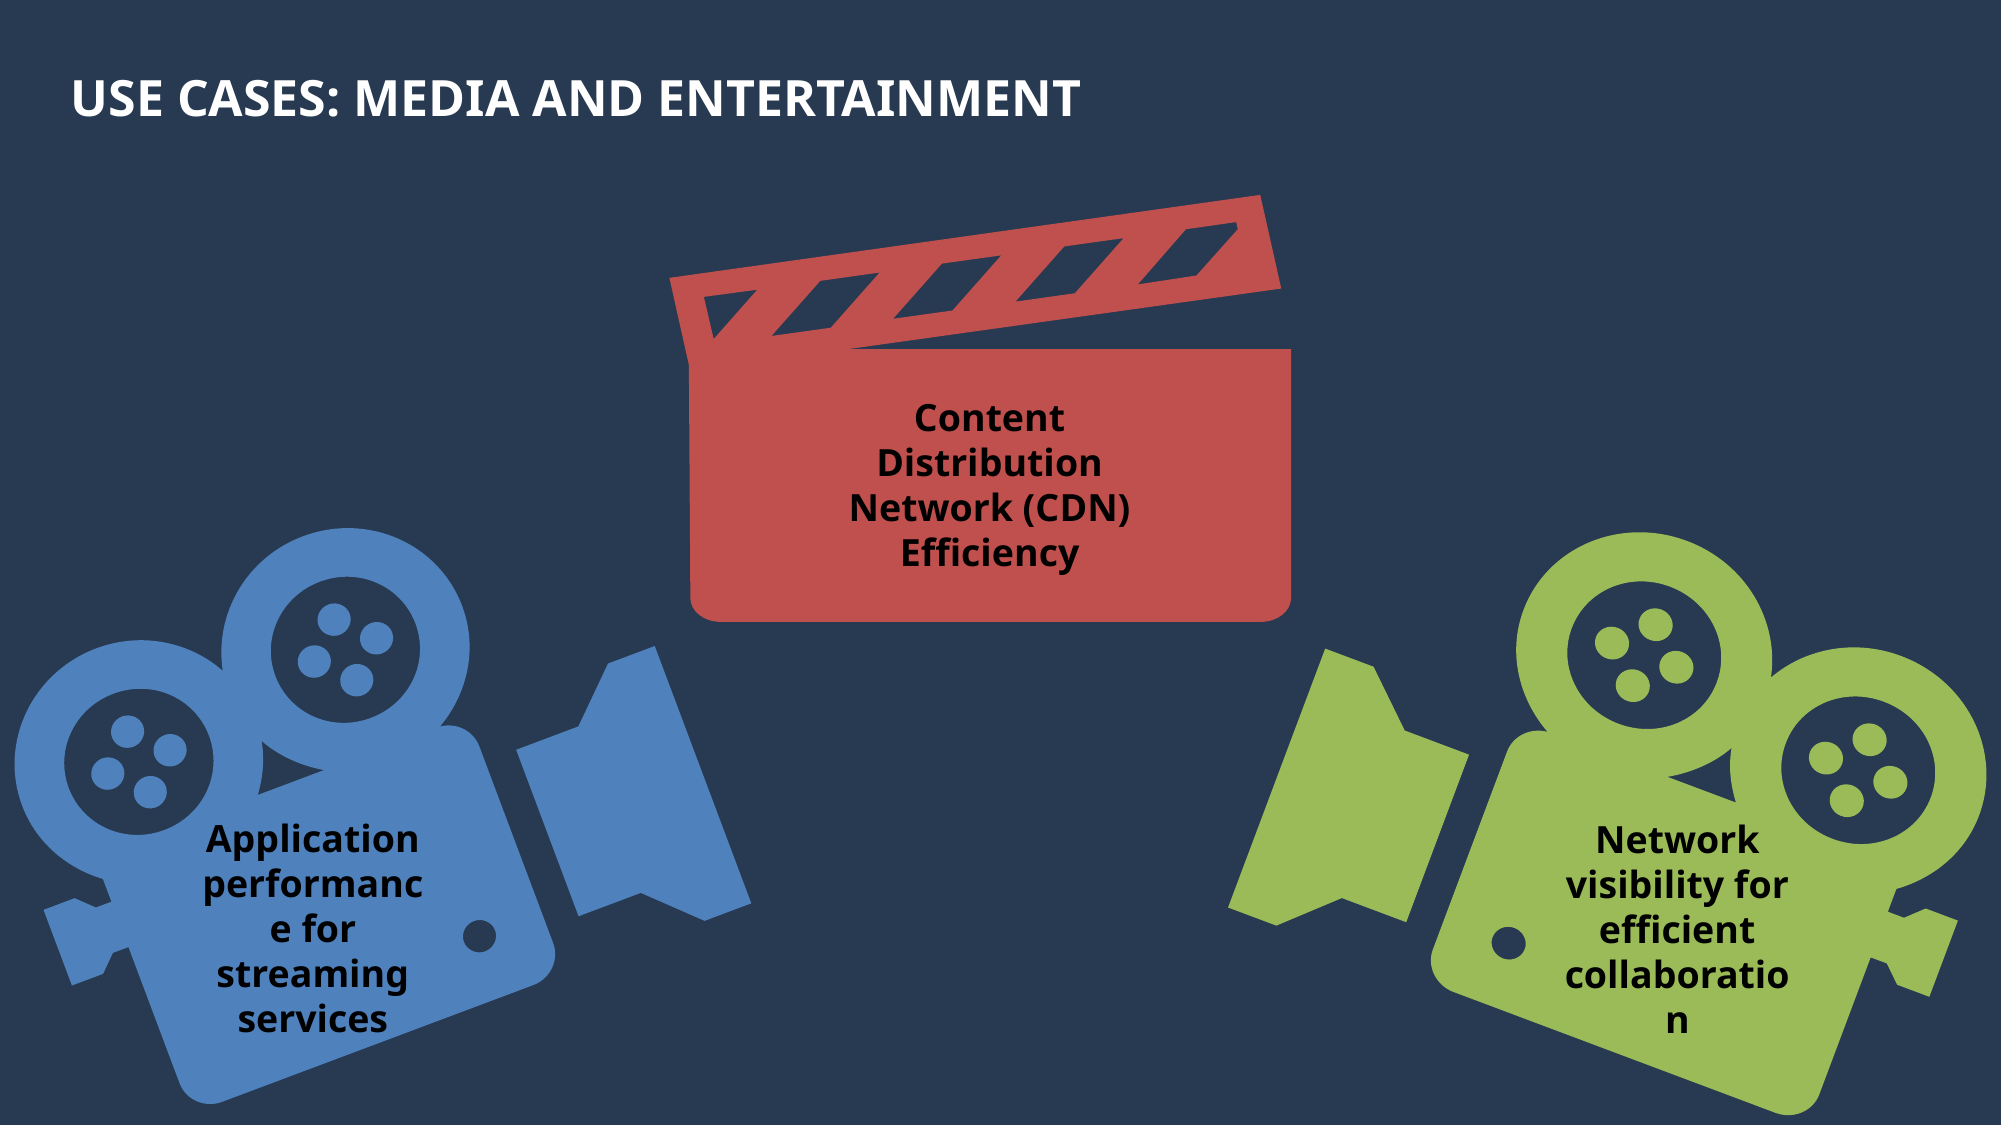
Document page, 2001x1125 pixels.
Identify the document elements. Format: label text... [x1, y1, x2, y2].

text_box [1294, 539, 1983, 1045]
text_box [19, 534, 685, 1037]
title Use Cases: Media and Entertainment [70, 58, 1930, 135]
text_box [669, 194, 1292, 623]
